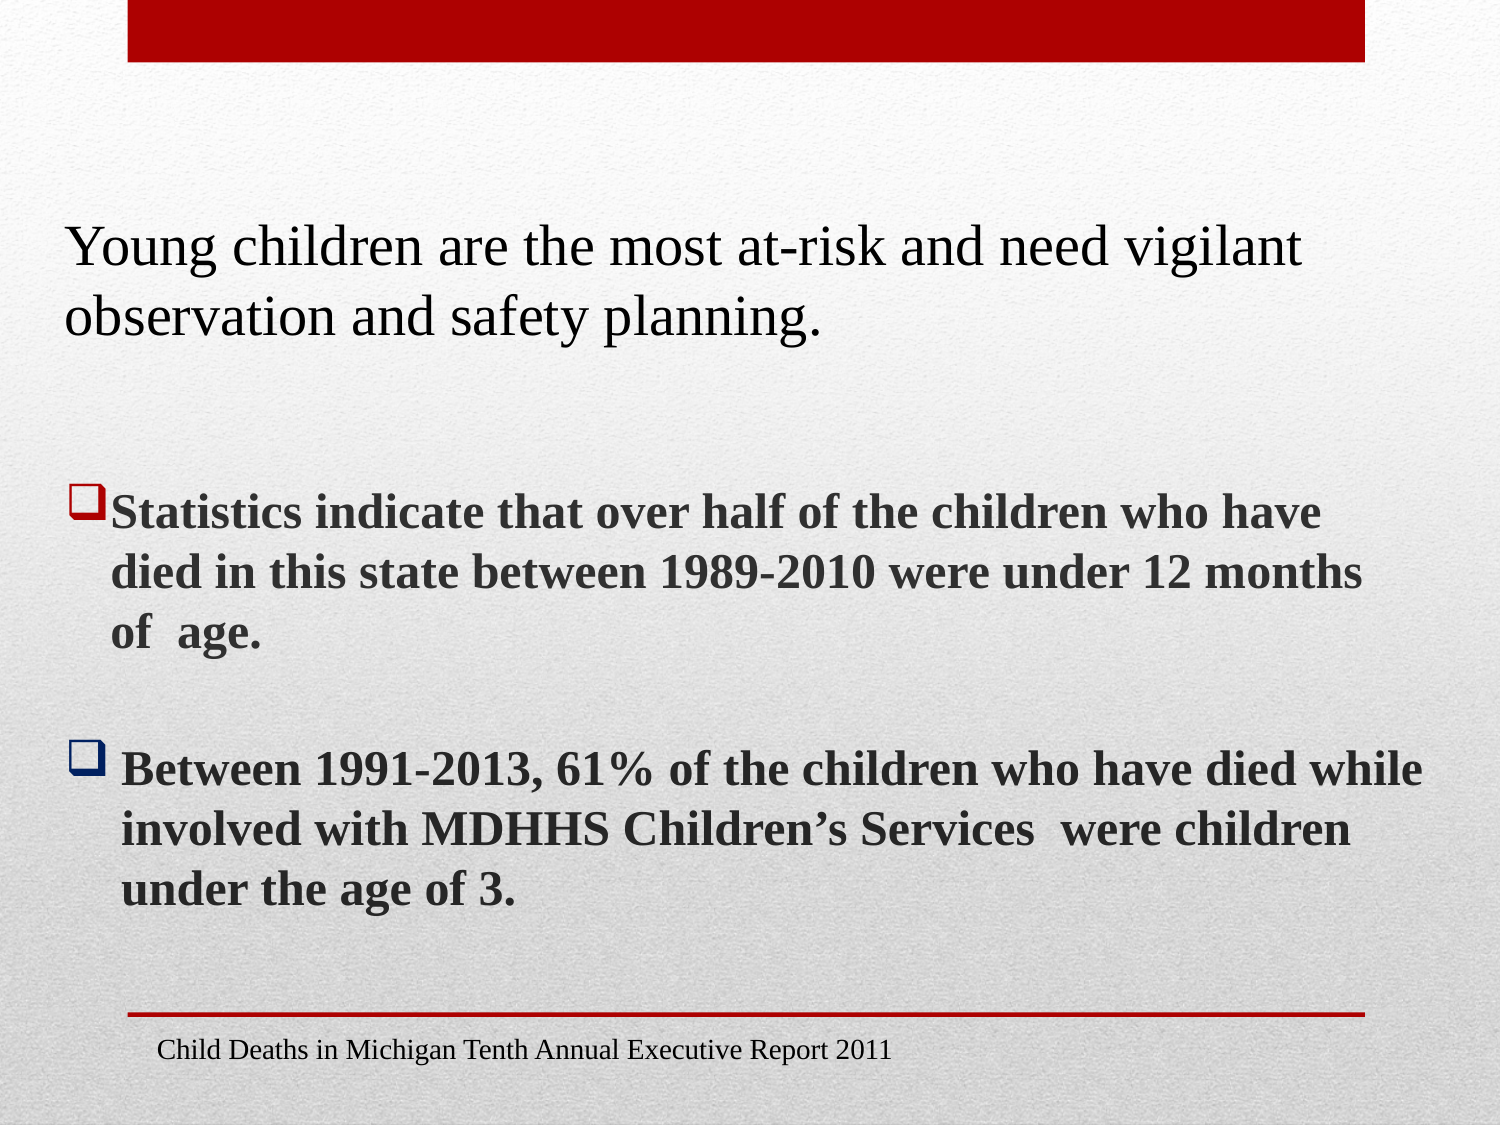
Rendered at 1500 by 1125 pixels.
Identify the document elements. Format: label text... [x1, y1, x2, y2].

title Between 1991-2013, 61% of the children who have died while involved with MDHHS Children’s Services were children under the age of 3. [50, 624, 1450, 1125]
footer Child Deaths in Michigan Tenth Annual Executive Report 2011 [125, 1018, 925, 1079]
list Statistics indicate that over half of the children who have died in this state between 1989-2010 were under 12 months of age. [50, 462, 1426, 675]
text_box Young children are the most at-risk and need vigilant observation and safety planning. [50, 199, 1426, 355]
